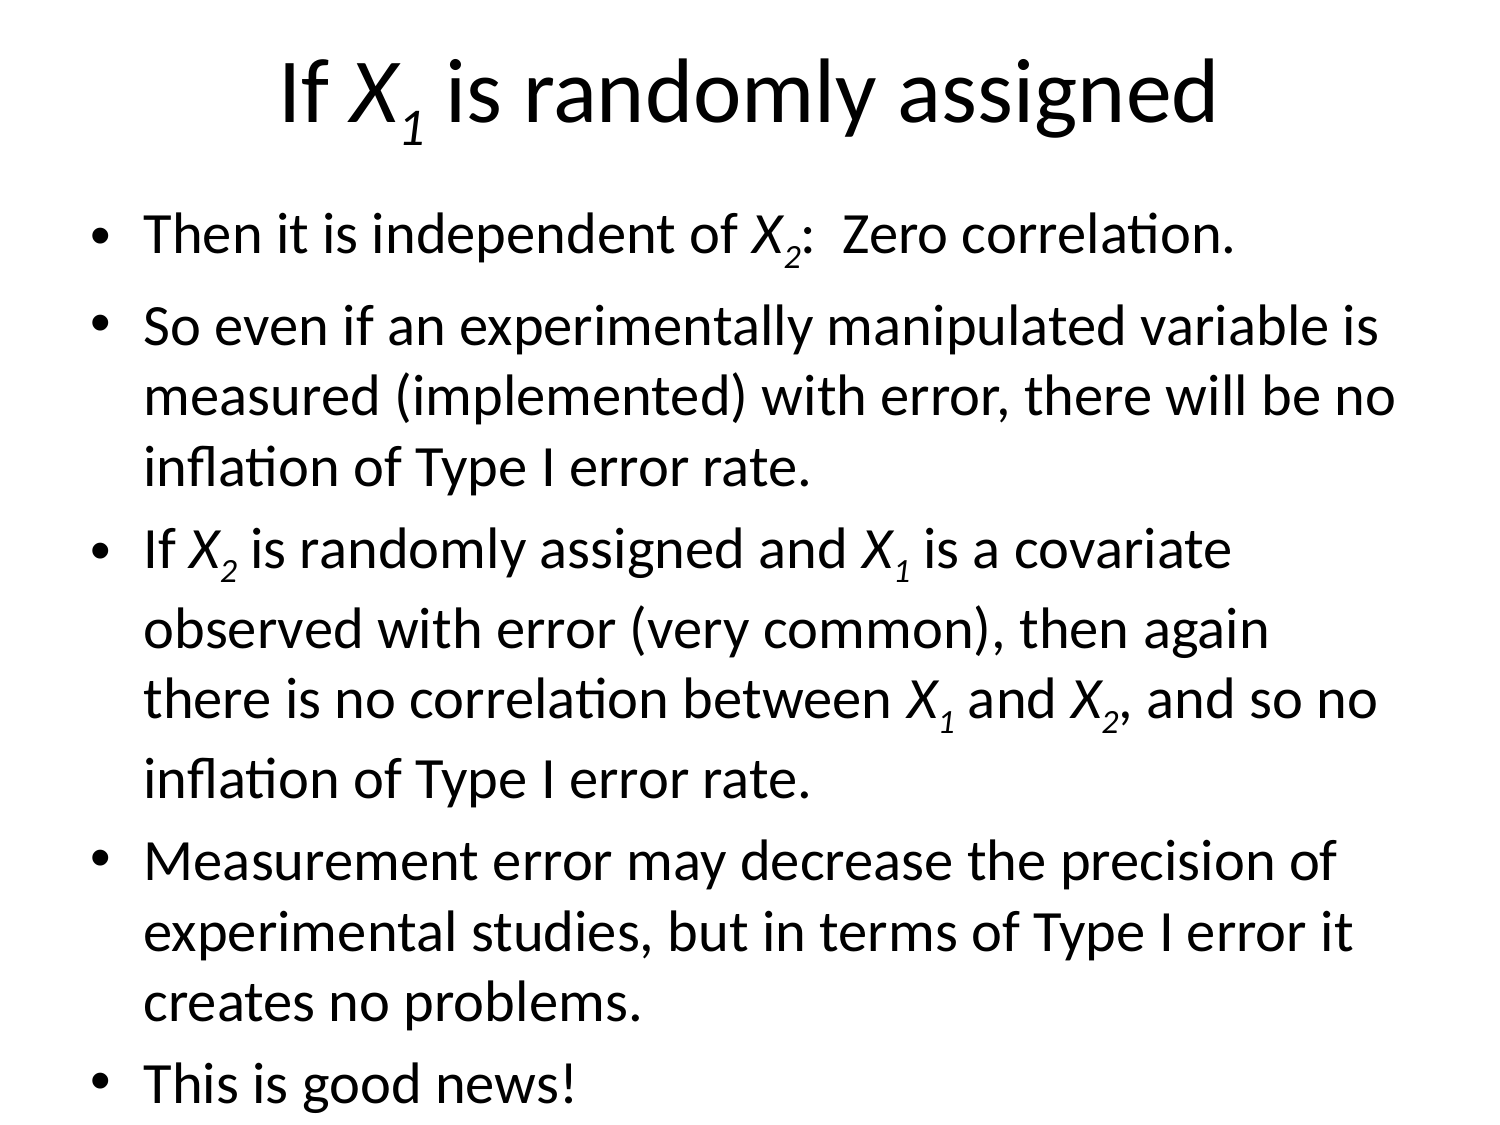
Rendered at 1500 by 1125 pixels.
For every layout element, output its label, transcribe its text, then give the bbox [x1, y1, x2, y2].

title If X1 is randomly assigned [75, 0, 1425, 187]
list Then it is independent of X2: Zero correlation. So even if an experimentally manipulated variable is measured (implemented) with error, there will be no inflation of Type I error rate. If X2 is randomly assigned and X1 is a covariate observed with error (very common), then again there is no correlation between X1 and X2, and so no inflation of Type I error rate. Measurement error may decrease the precision of experimental studies, but in terms of Type I error it creates no problems. This is good news! [75, 187, 1425, 1125]
